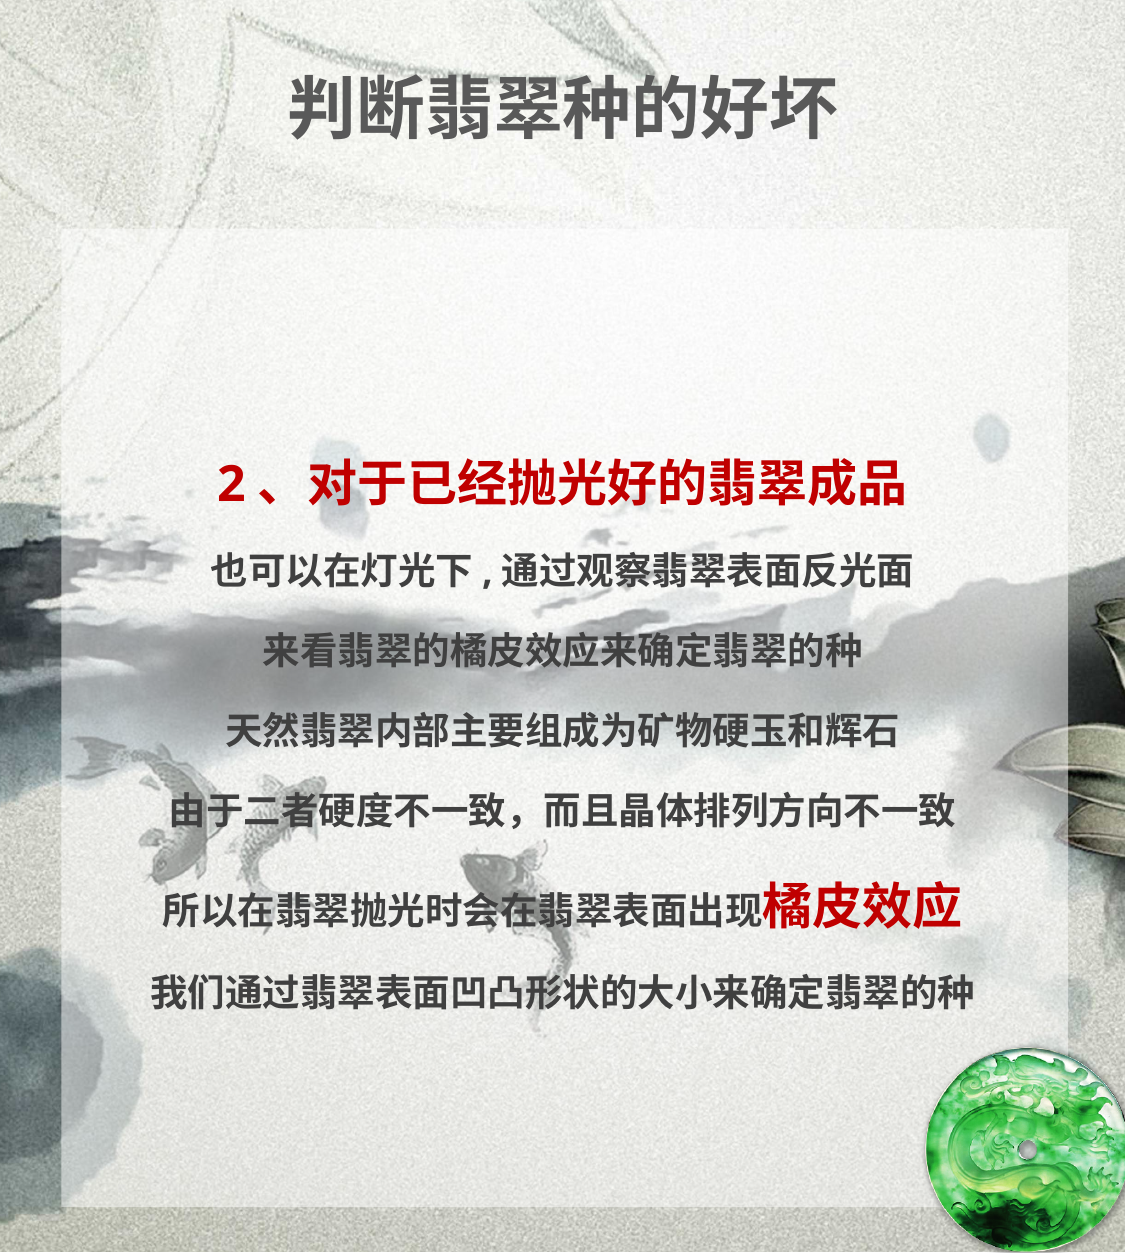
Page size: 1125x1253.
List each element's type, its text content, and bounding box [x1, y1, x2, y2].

title 判断翡翠种的好坏 [60, 32, 1066, 192]
list 2、对于已经抛光好的翡翠成品 也可以在灯光下,通过观察翡翠表面反光面 来看翡翠的橘皮效应来确定翡翠的种 天然翡翠内部主要组成为矿物硬玉和辉石 由于二者硬度不一致，而且晶体排列方向不一致 所以在翡翠抛光时会在翡翠表面出现橘皮效应 我们通过翡翠表面凹凸形状的大小来确定翡翠的种 [58, 228, 1066, 1208]
picture [0, 0, 1125, 1253]
